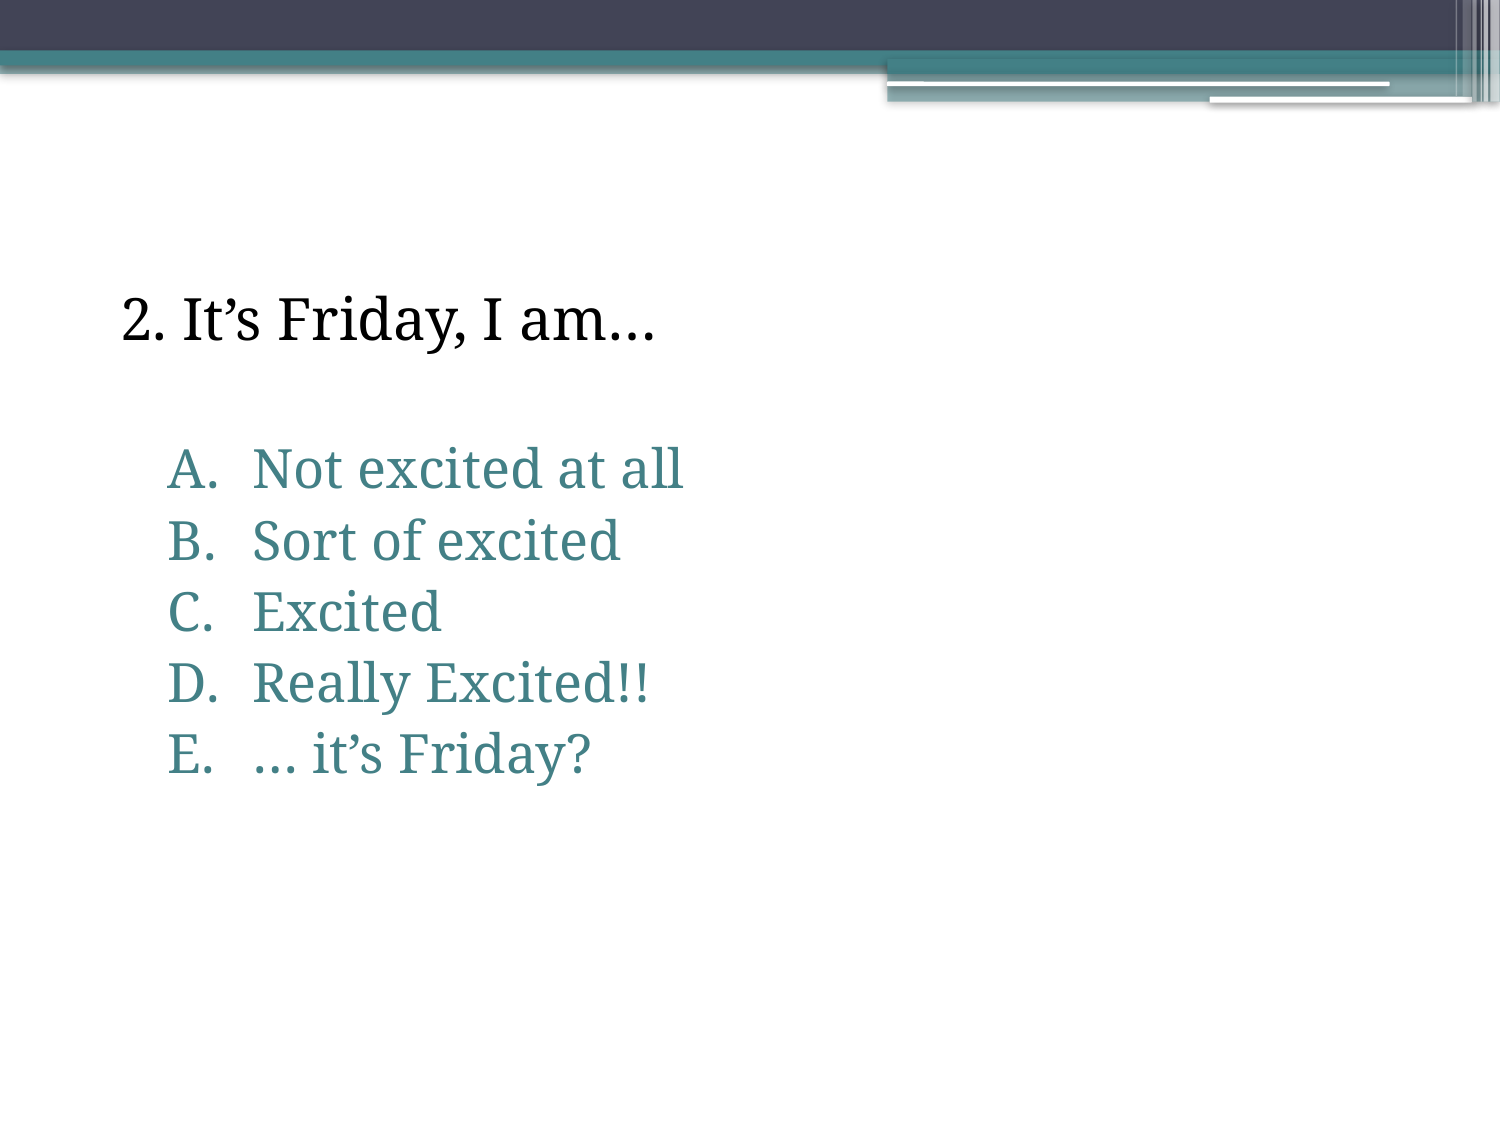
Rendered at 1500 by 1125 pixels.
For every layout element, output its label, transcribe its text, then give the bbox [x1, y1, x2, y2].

list 2. It’s Friday, I am… Not excited at all Sort of excited Excited Really Excited!! … it’s Friday? [87, 275, 1438, 985]
